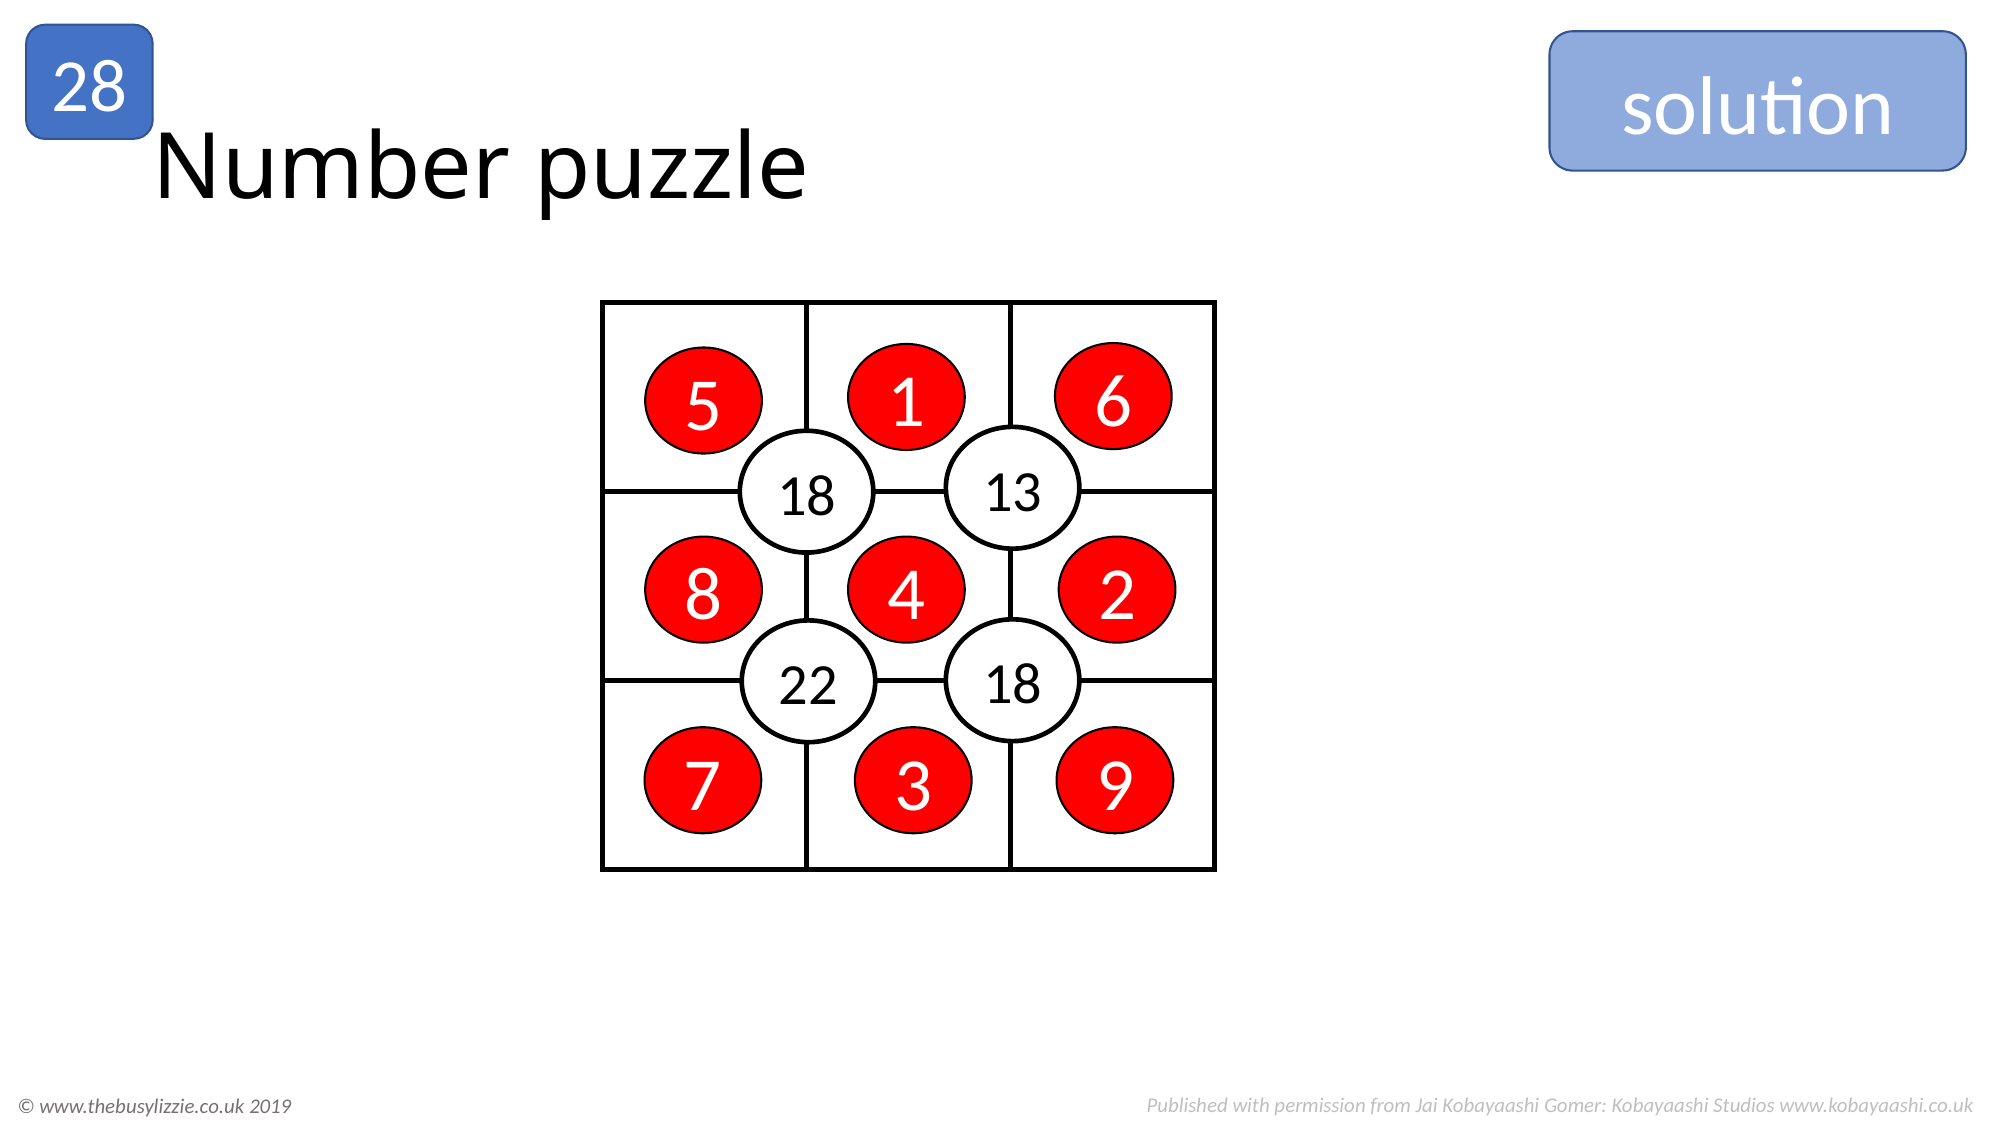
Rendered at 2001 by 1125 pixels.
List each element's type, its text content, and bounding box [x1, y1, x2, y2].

text_box solution [1548, 30, 1967, 172]
text_box 28 [25, 23, 154, 140]
text_box © www.thebusylizzie.co.uk 2019 [2, 1085, 311, 1125]
title Number puzzle [137, 59, 1863, 278]
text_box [602, 302, 1215, 870]
text_box Published with permission from Jai Kobayaashi Gomer: Kobayaashi Studios www.kobayaashi.co.uk [1131, 1084, 2000, 1125]
